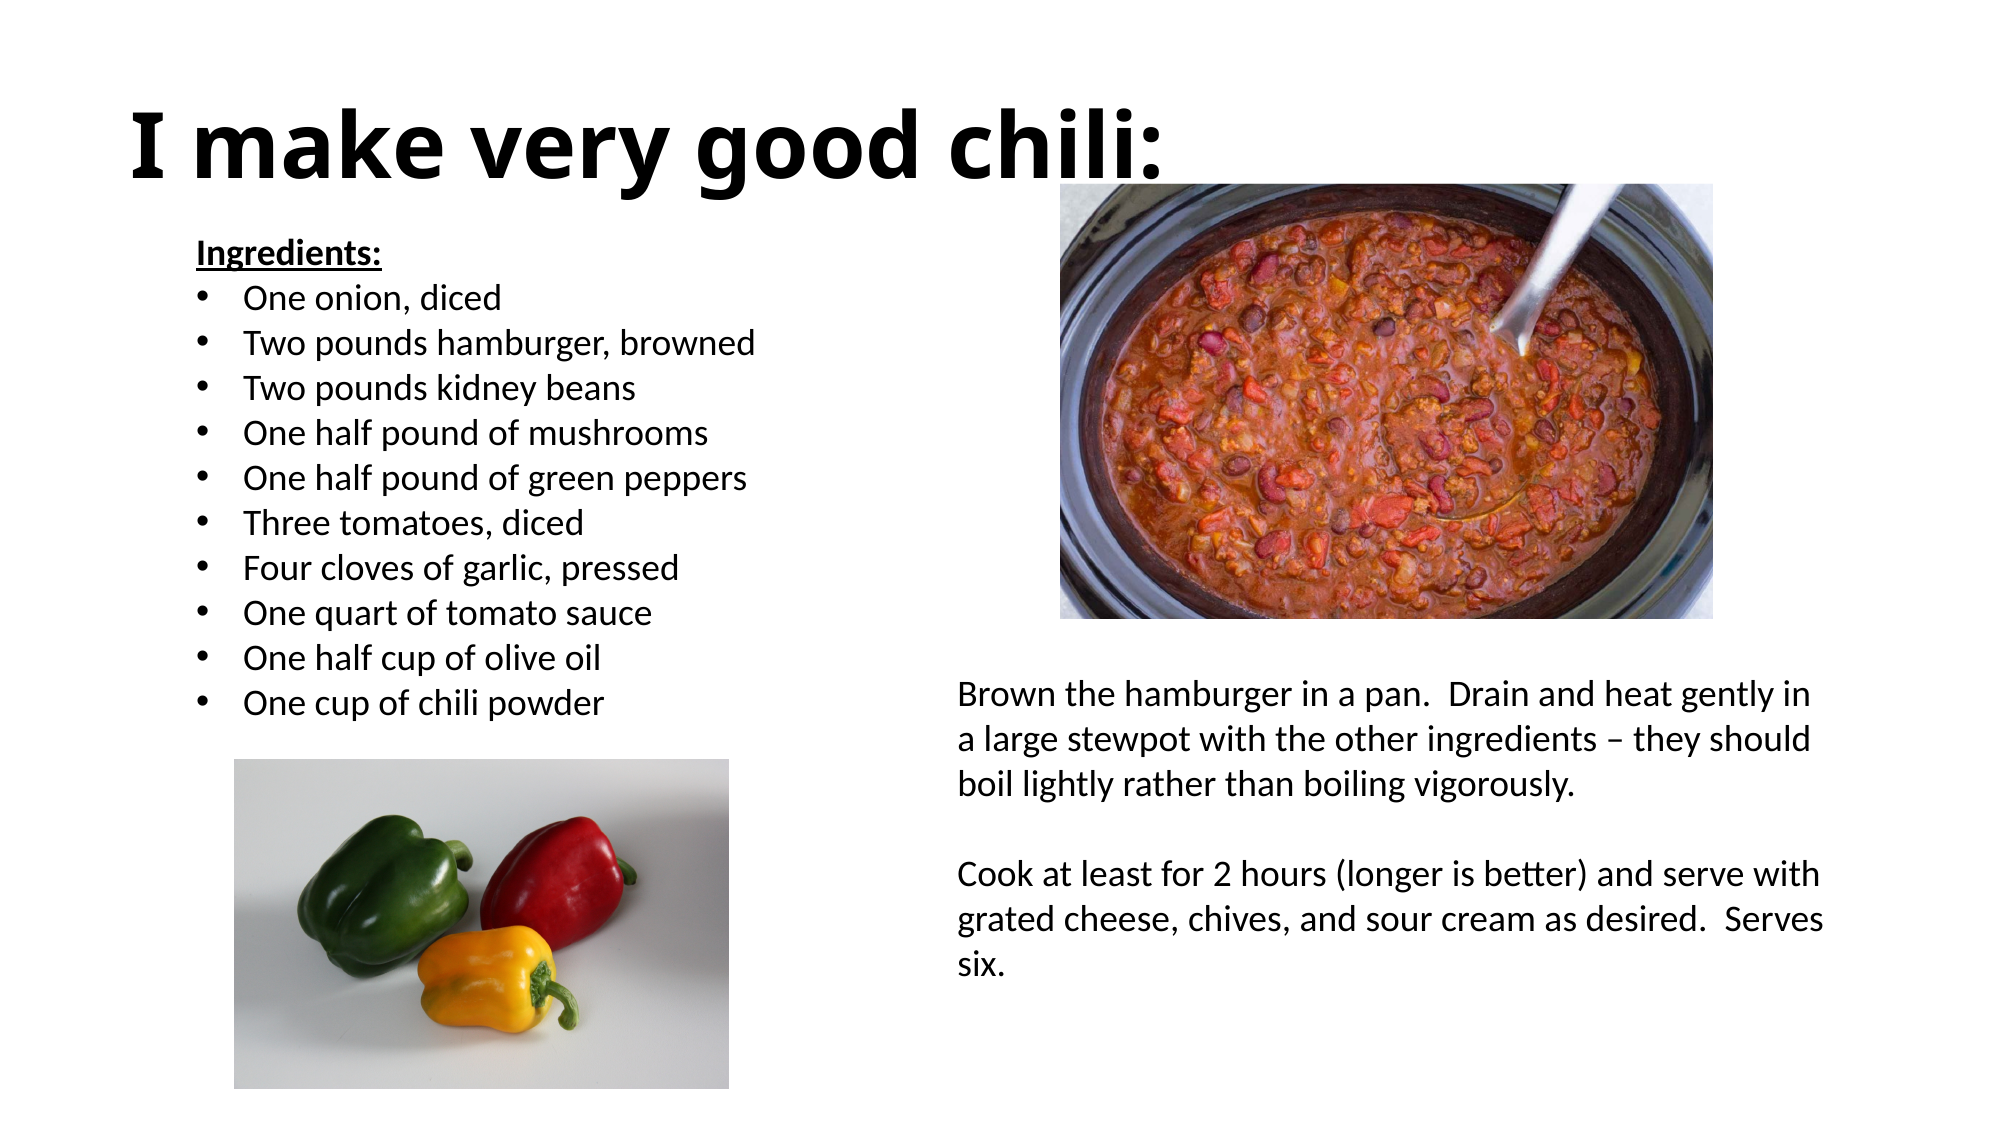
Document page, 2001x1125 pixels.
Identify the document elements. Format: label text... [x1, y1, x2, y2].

title I make very good chili: [115, 39, 1841, 258]
text_box Brown the hamburger in a pan. Drain and heat gently in a large stewpot with the other ingredients – they should boil lightly rather than boiling vigorously. Cook at least for 2 hours (longer is better) and serve with grated cheese, chives, and sour cream as desired. Serves six. [942, 661, 1841, 991]
picture [1060, 74, 1712, 728]
text_box Ingredients: One onion, diced Two pounds hamburger, browned Two pounds kidney beans One half pound of mushrooms One half pound of green peppers Three tomatoes, diced Four cloves of garlic, pressed One quart of tomato sauce One half cup of olive oil One cup of chili powder [181, 220, 782, 776]
picture [234, 759, 729, 1089]
